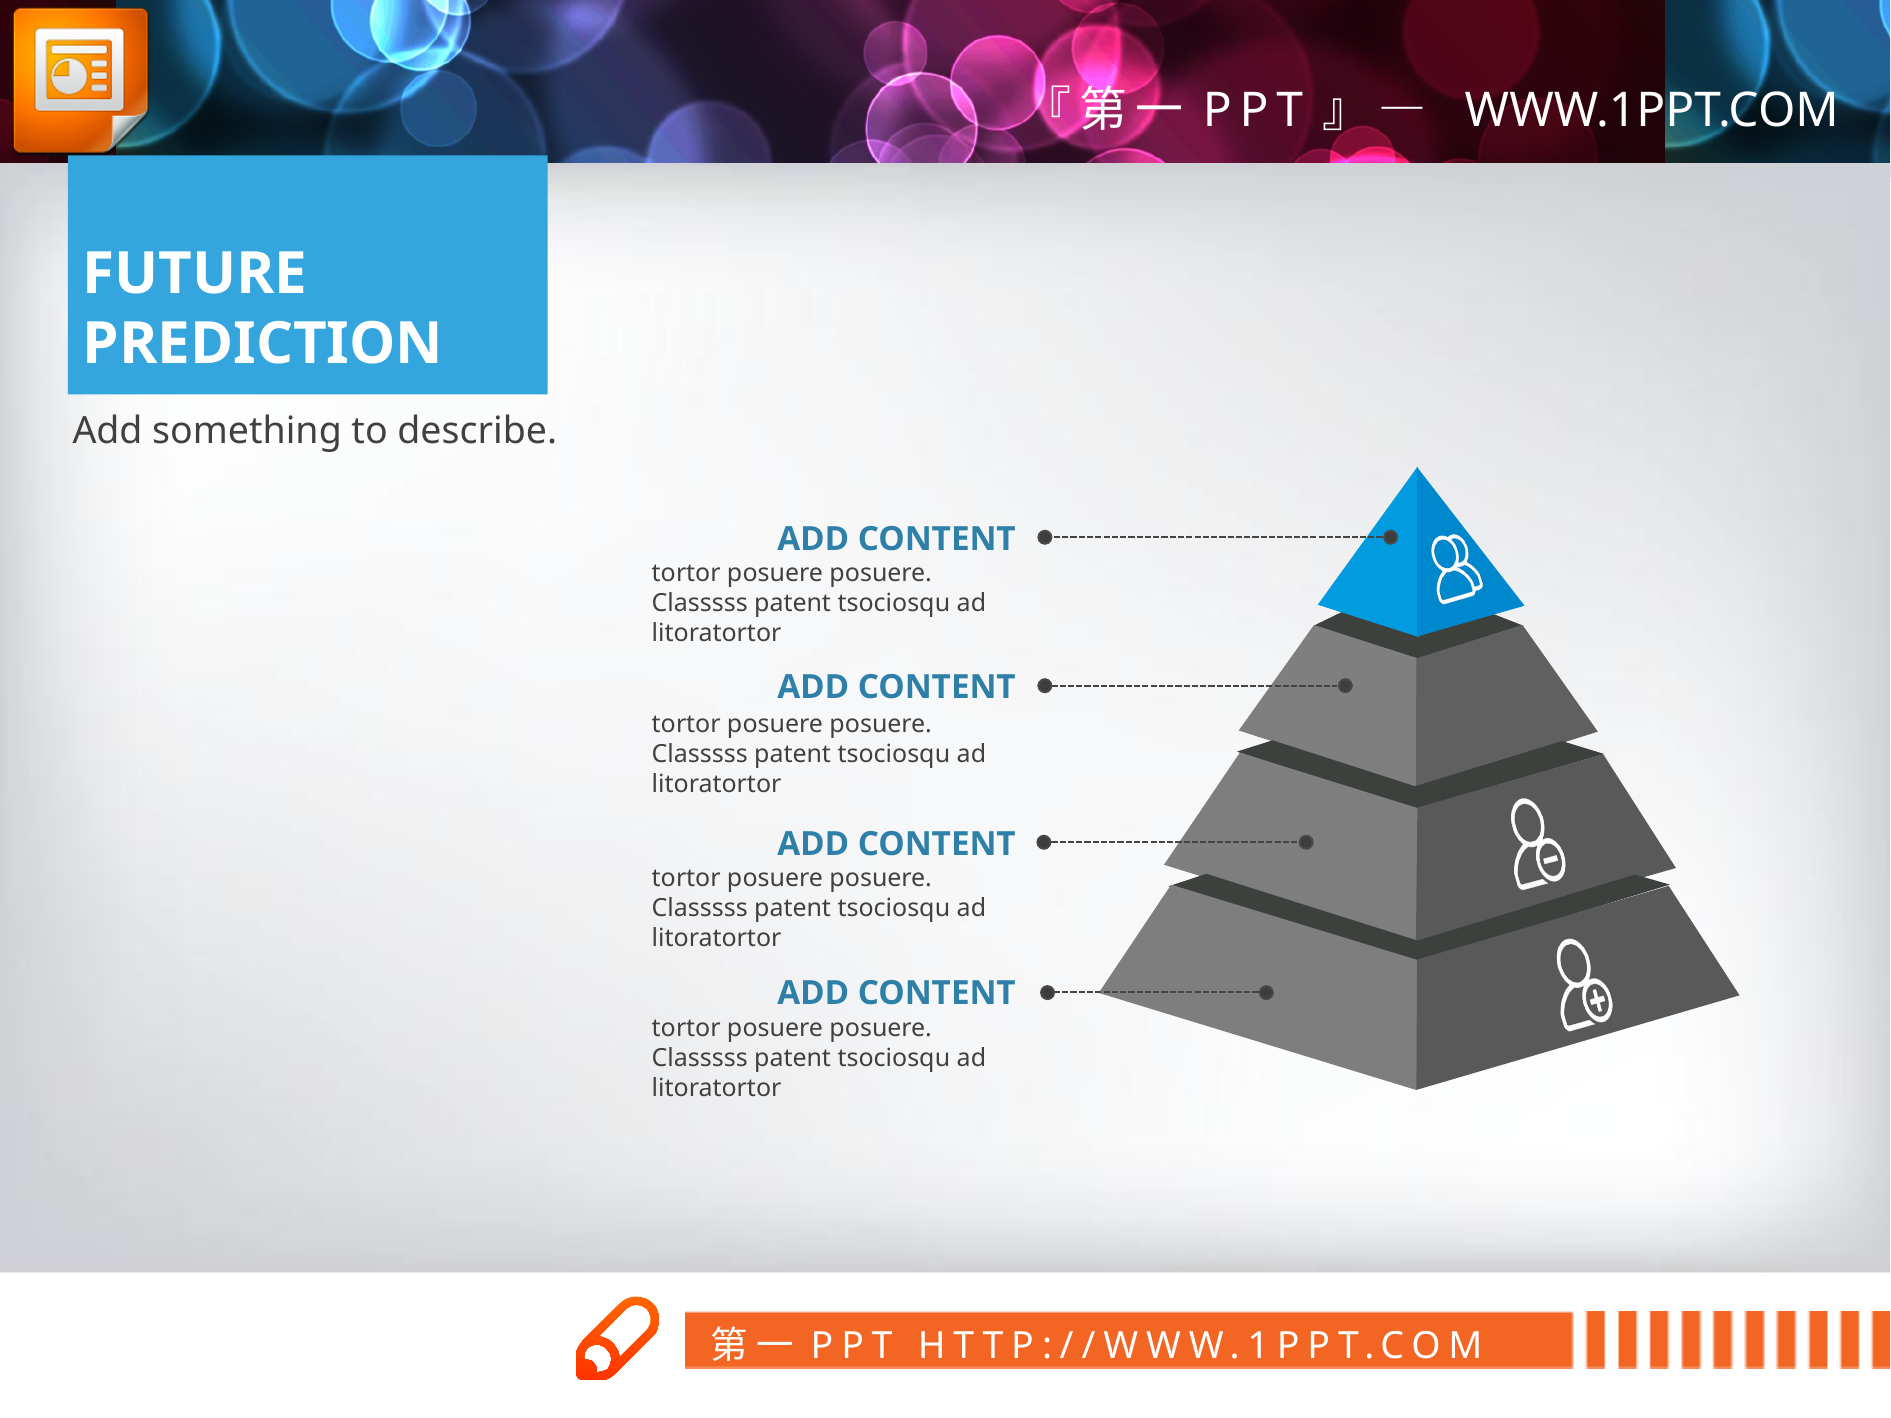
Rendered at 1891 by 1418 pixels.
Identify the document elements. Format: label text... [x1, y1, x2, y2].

text_box Add something to describe. [57, 398, 786, 458]
text_box ADD CONTENT [762, 509, 1031, 565]
text_box tortor posuere posuere. Classsss patent tsociosqu ad litoratortor [636, 854, 1029, 959]
text_box tortor posuere posuere. Classsss patent tsociosqu ad litoratortor [636, 1004, 1029, 1109]
text_box tortor posuere posuere. Classsss patent tsociosqu ad litoratortor [636, 549, 1029, 655]
text_box [1037, 835, 1051, 849]
text_box ADD CONTENT [762, 657, 1031, 712]
picture [685, 1311, 1891, 1369]
text_box [1041, 986, 1054, 1000]
text_box tortor posuere posuere. Classsss patent tsociosqu ad litoratortor [636, 699, 1029, 805]
text_box FUTURE PREDICTION [67, 155, 548, 395]
text_box [1038, 679, 1052, 693]
text_box [1038, 530, 1052, 544]
text_box ADD CONTENT [762, 963, 1031, 1019]
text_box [1110, 461, 1728, 1045]
text_box ADD CONTENT [762, 814, 1031, 870]
picture [0, 0, 1891, 1275]
